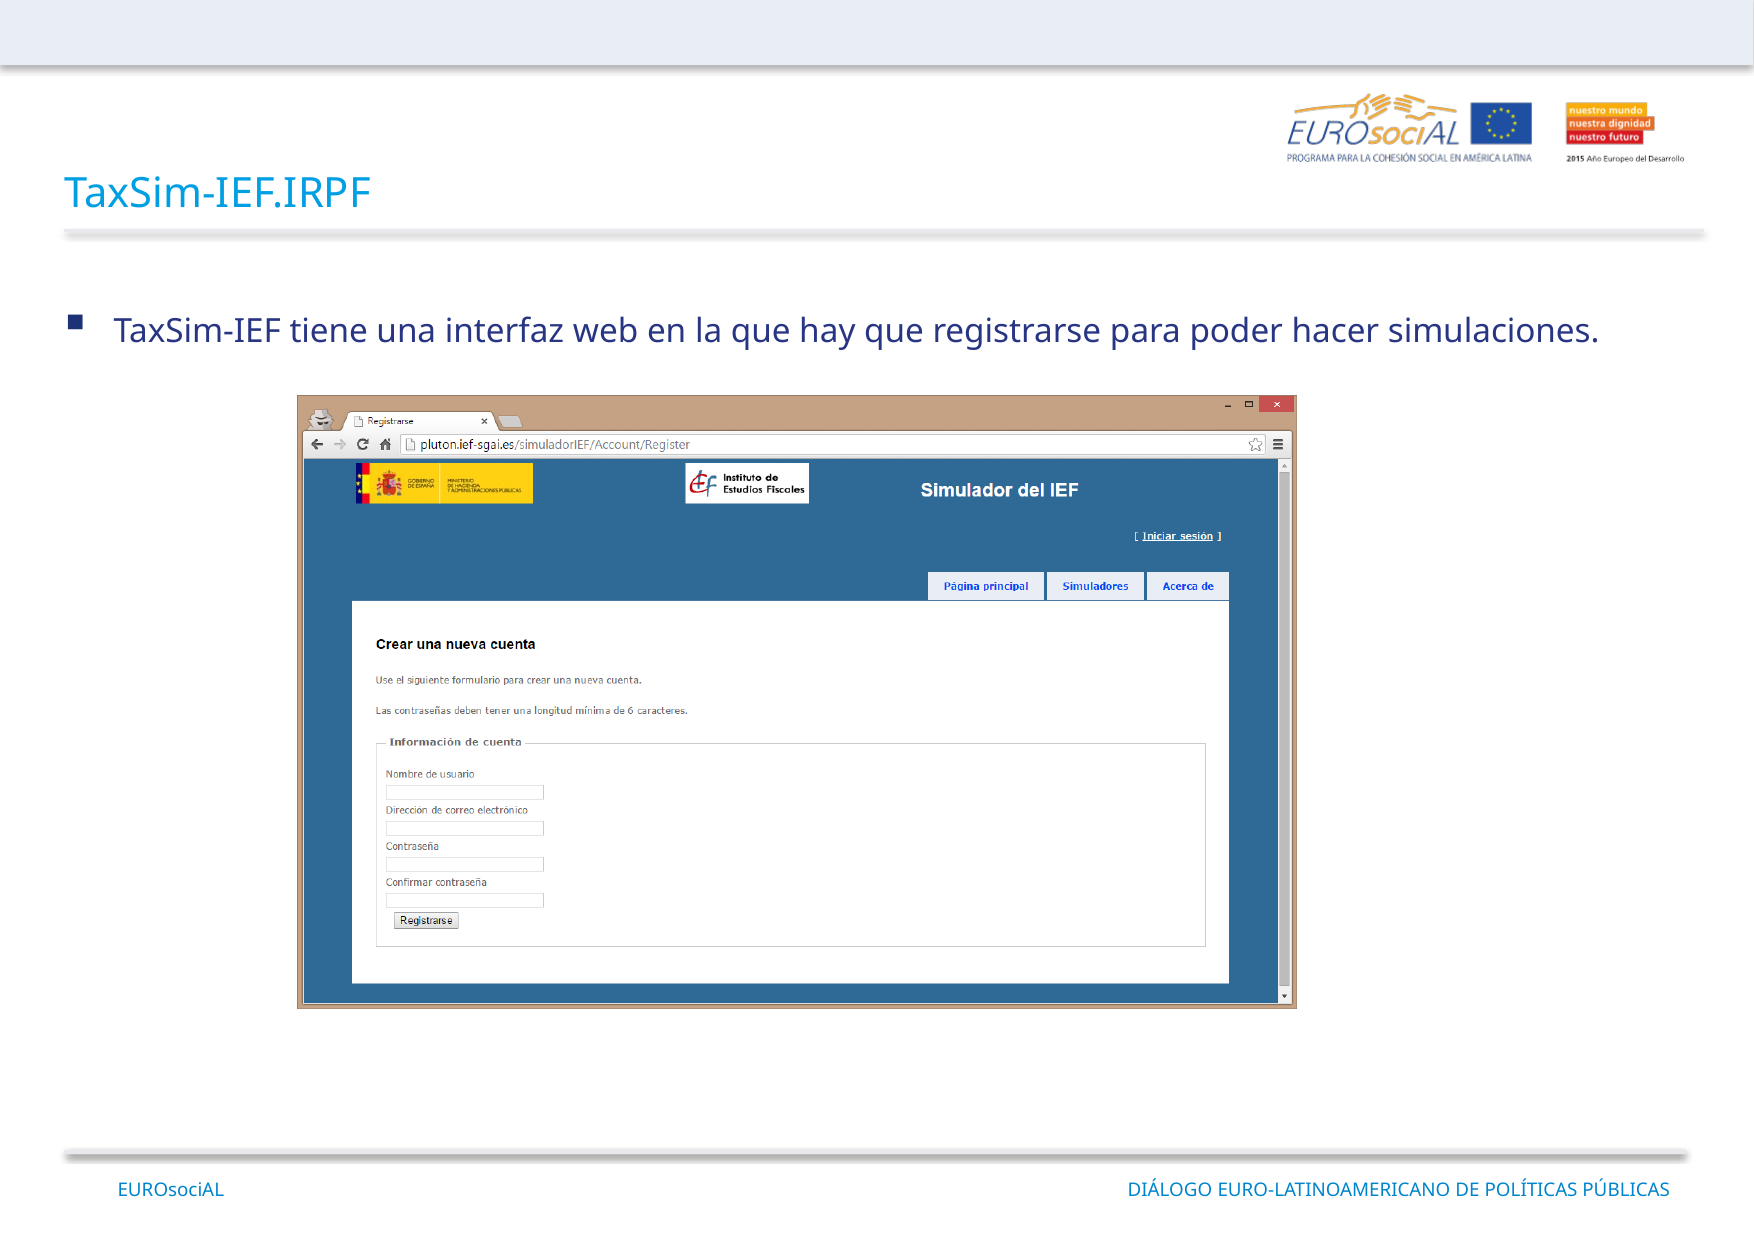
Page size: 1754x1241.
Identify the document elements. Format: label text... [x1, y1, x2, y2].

text_box TaxSim-IEF.IRPF [49, 158, 1628, 233]
picture [1278, 88, 1692, 173]
text_box TaxSim-IEF tiene una interfaz web en la que hay que registrarse para poder hacer simulaciones. [64, 289, 1692, 1140]
picture [297, 395, 1297, 1009]
